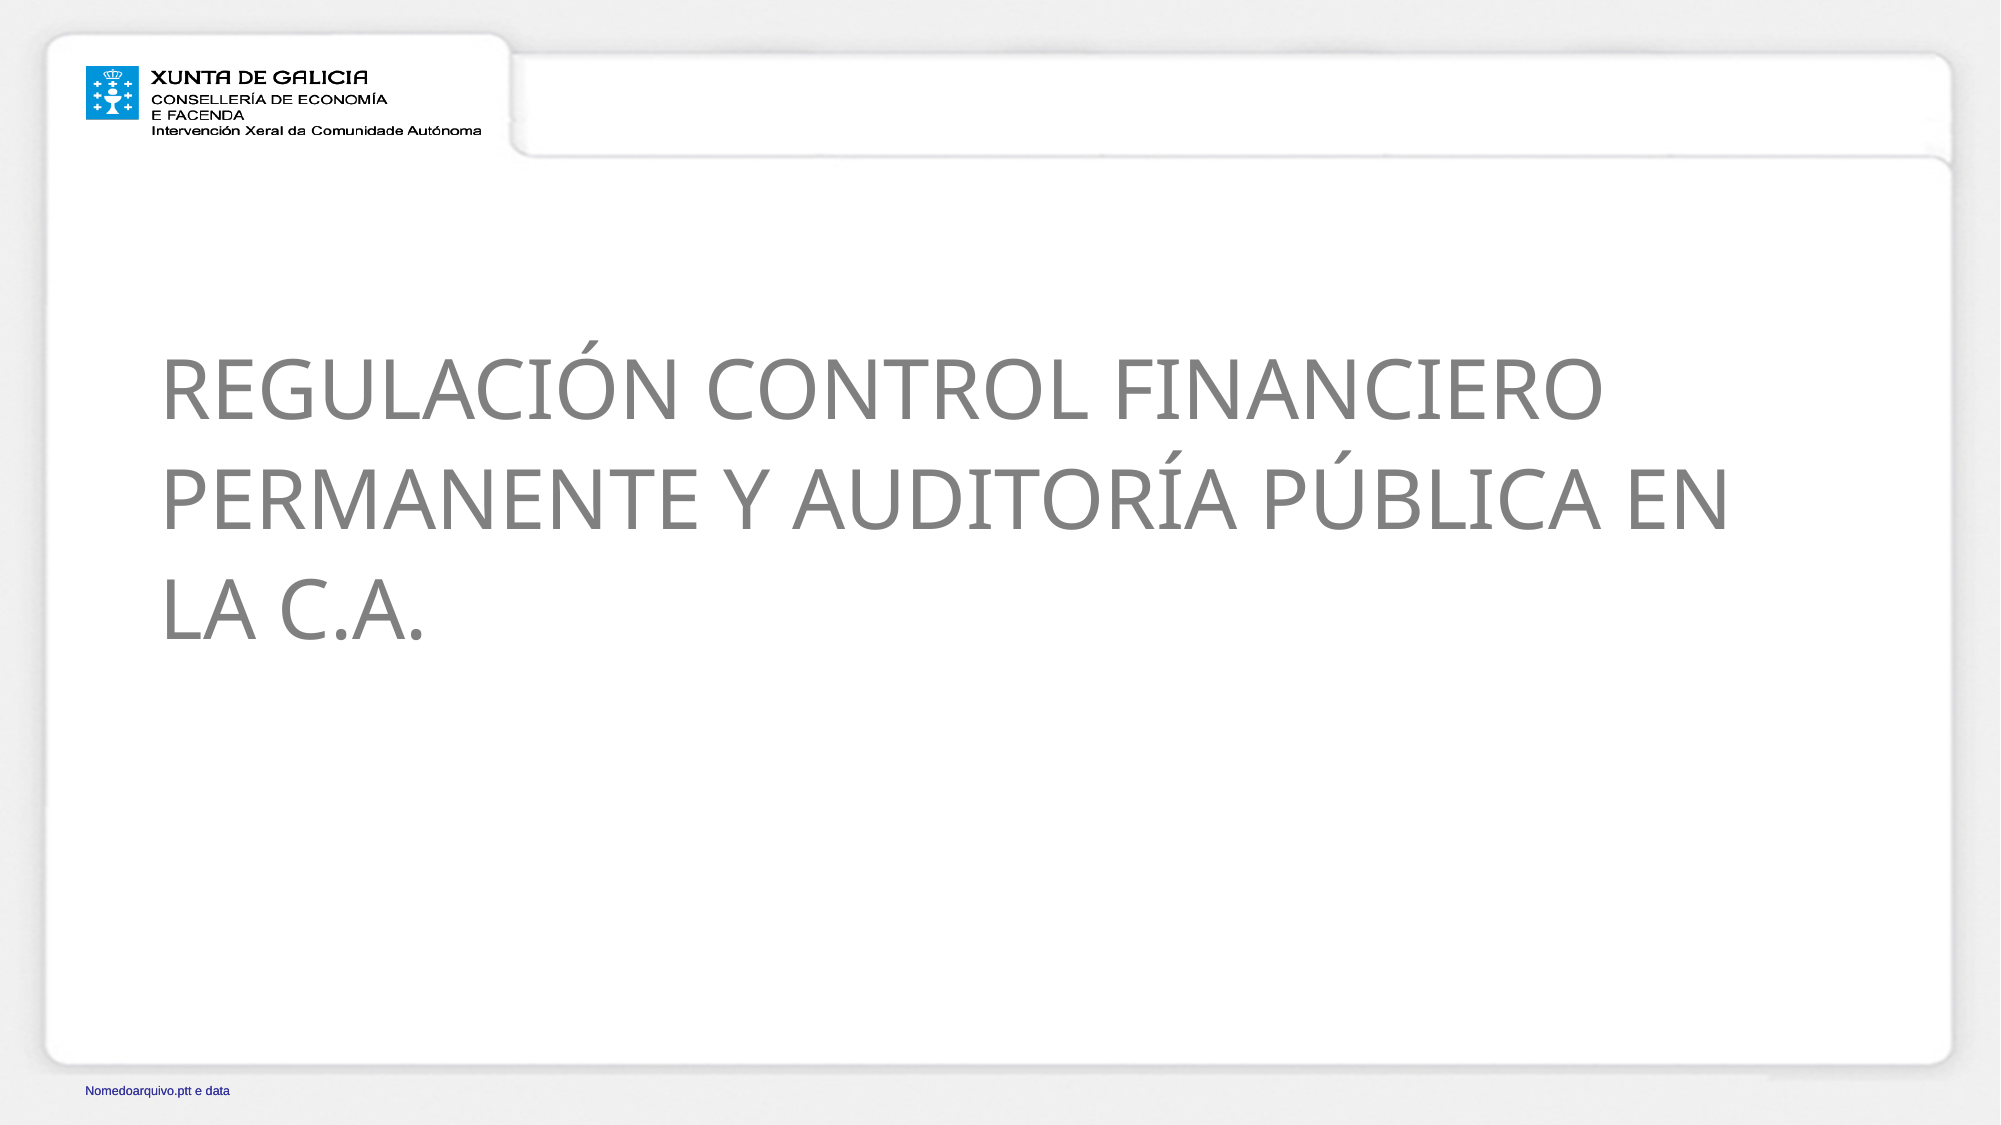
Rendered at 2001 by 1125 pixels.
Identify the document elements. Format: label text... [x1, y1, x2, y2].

picture [0, 0, 2001, 1125]
title REGULACIÓN CONTROL FINANCIERO PERMANENTE Y AUDITORÍA PÚBLICA EN LA C.A. [144, 113, 1800, 764]
